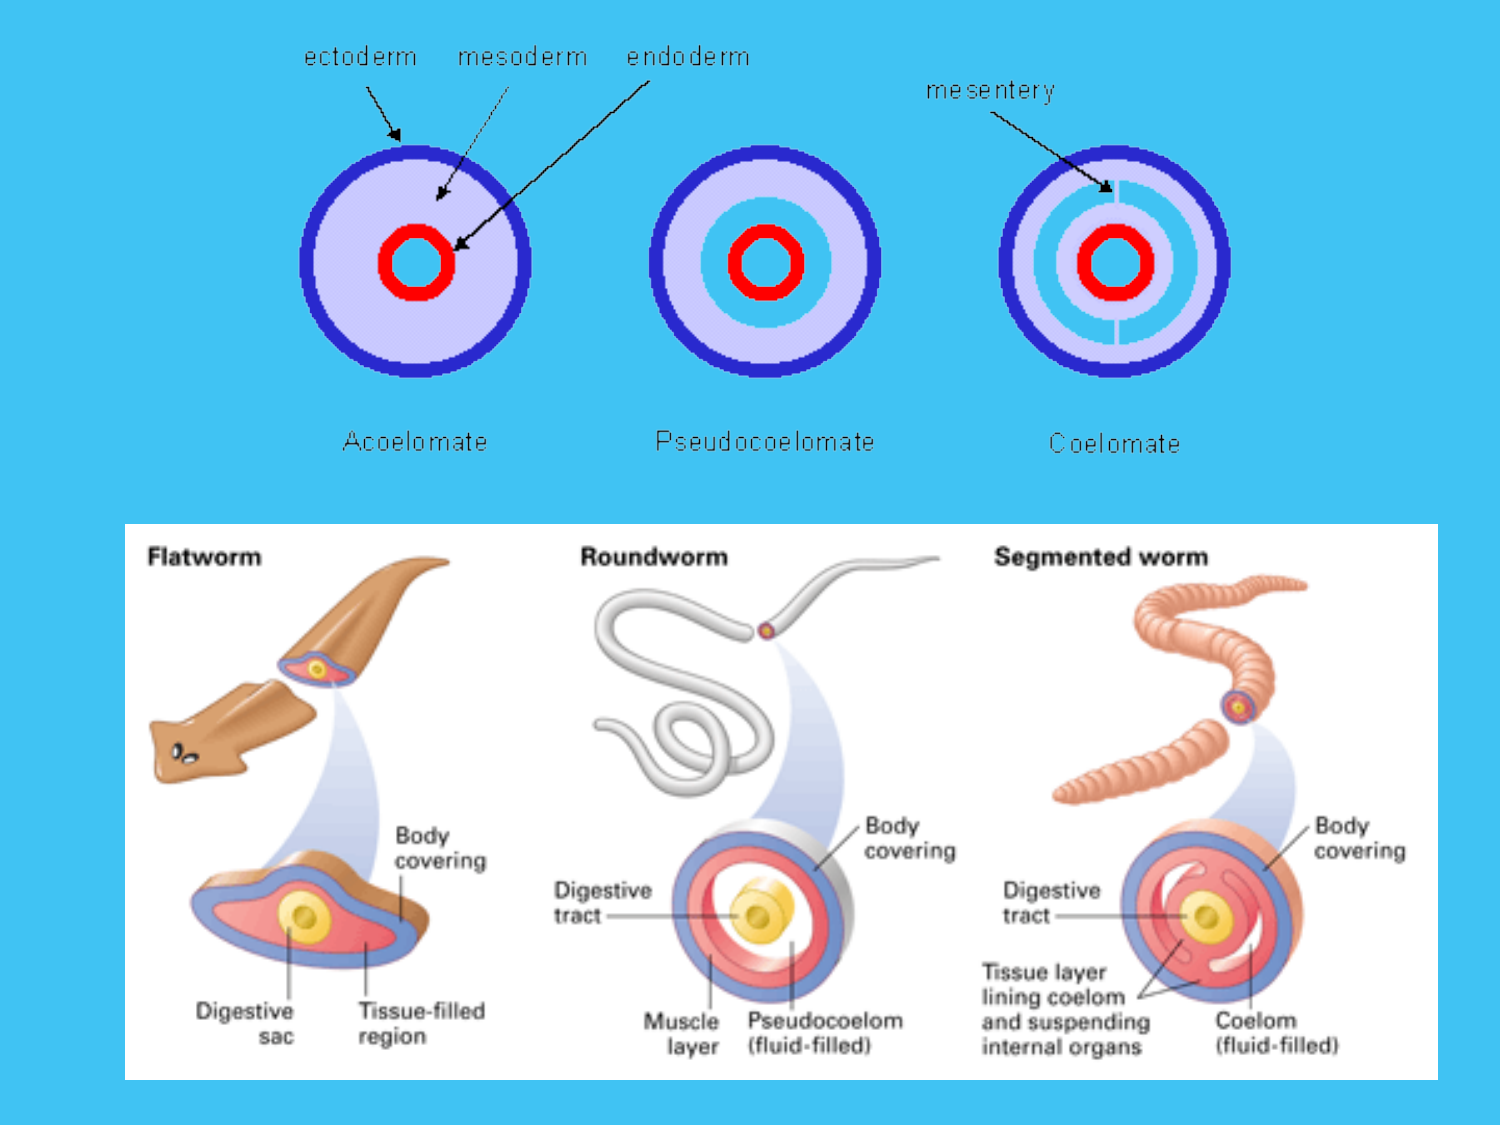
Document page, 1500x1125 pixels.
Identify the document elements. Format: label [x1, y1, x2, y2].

picture [287, 37, 1238, 462]
picture [124, 524, 1438, 1081]
